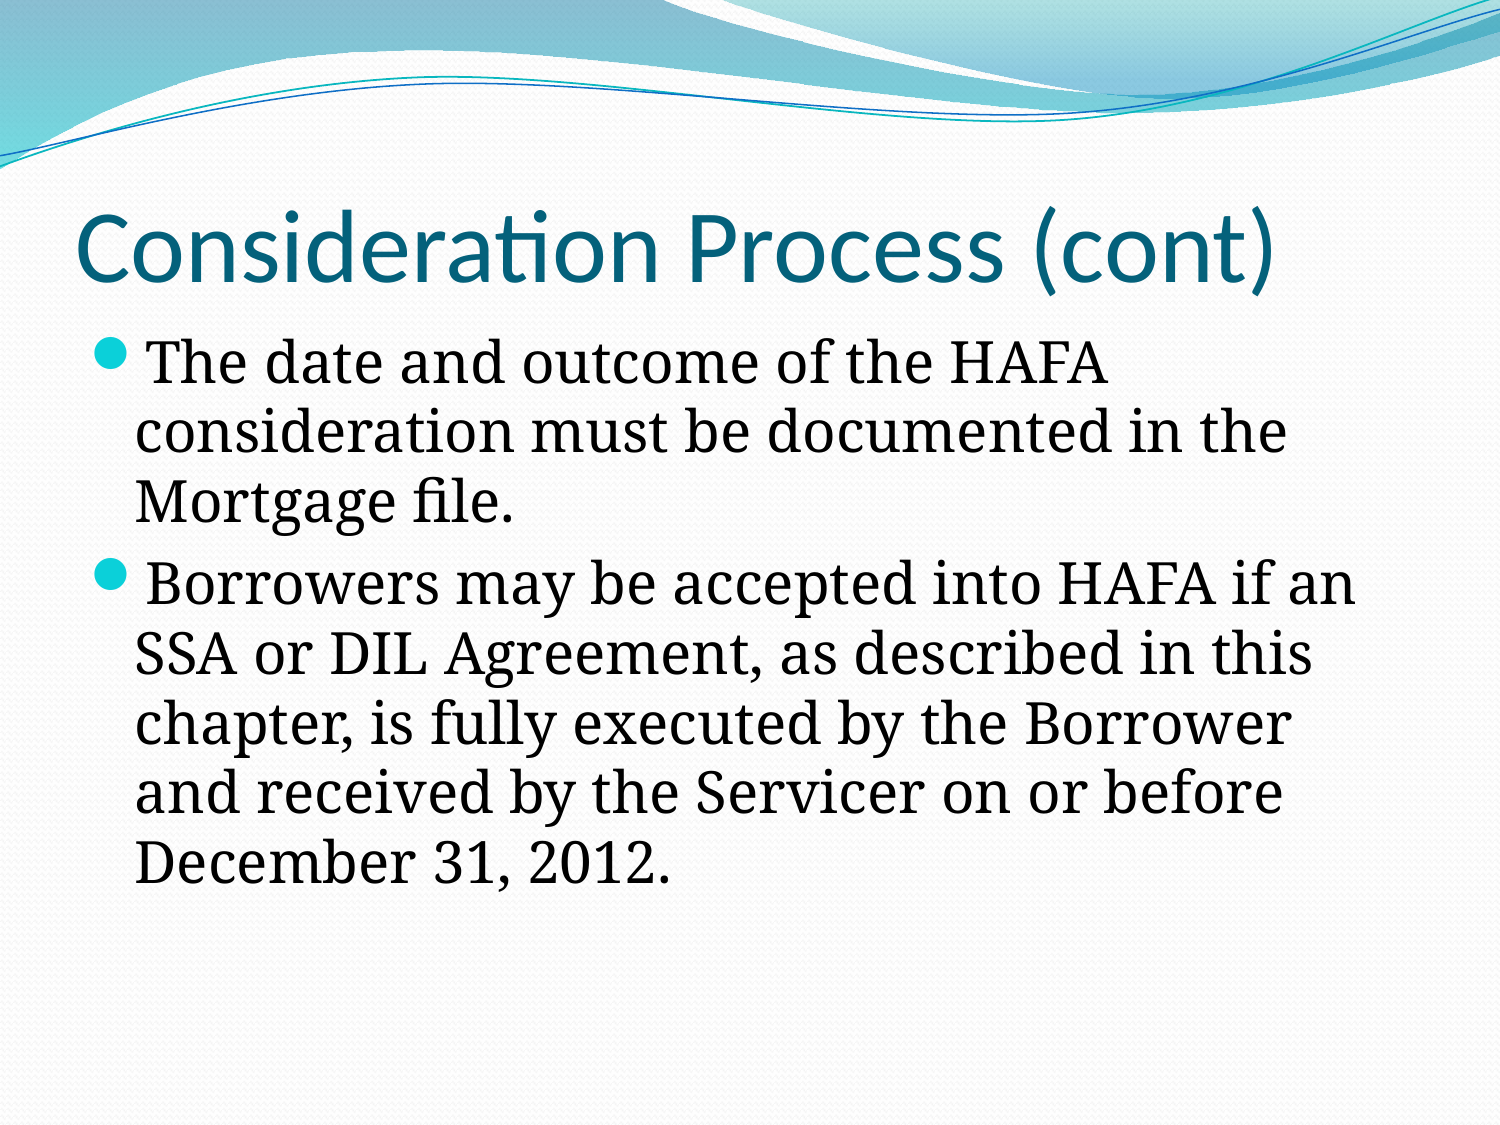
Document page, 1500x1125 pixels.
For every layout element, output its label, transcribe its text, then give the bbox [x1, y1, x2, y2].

title Consideration Process (cont) [75, 115, 1425, 303]
list The date and outcome of the HAFA consideration must be documented in the Mortgage file. Borrowers may be accepted into HAFA if an SSA or DIL Agreement, as described in this chapter, is fully executed by the Borrower and received by the Servicer on or before December 31, 2012. [75, 317, 1425, 1038]
